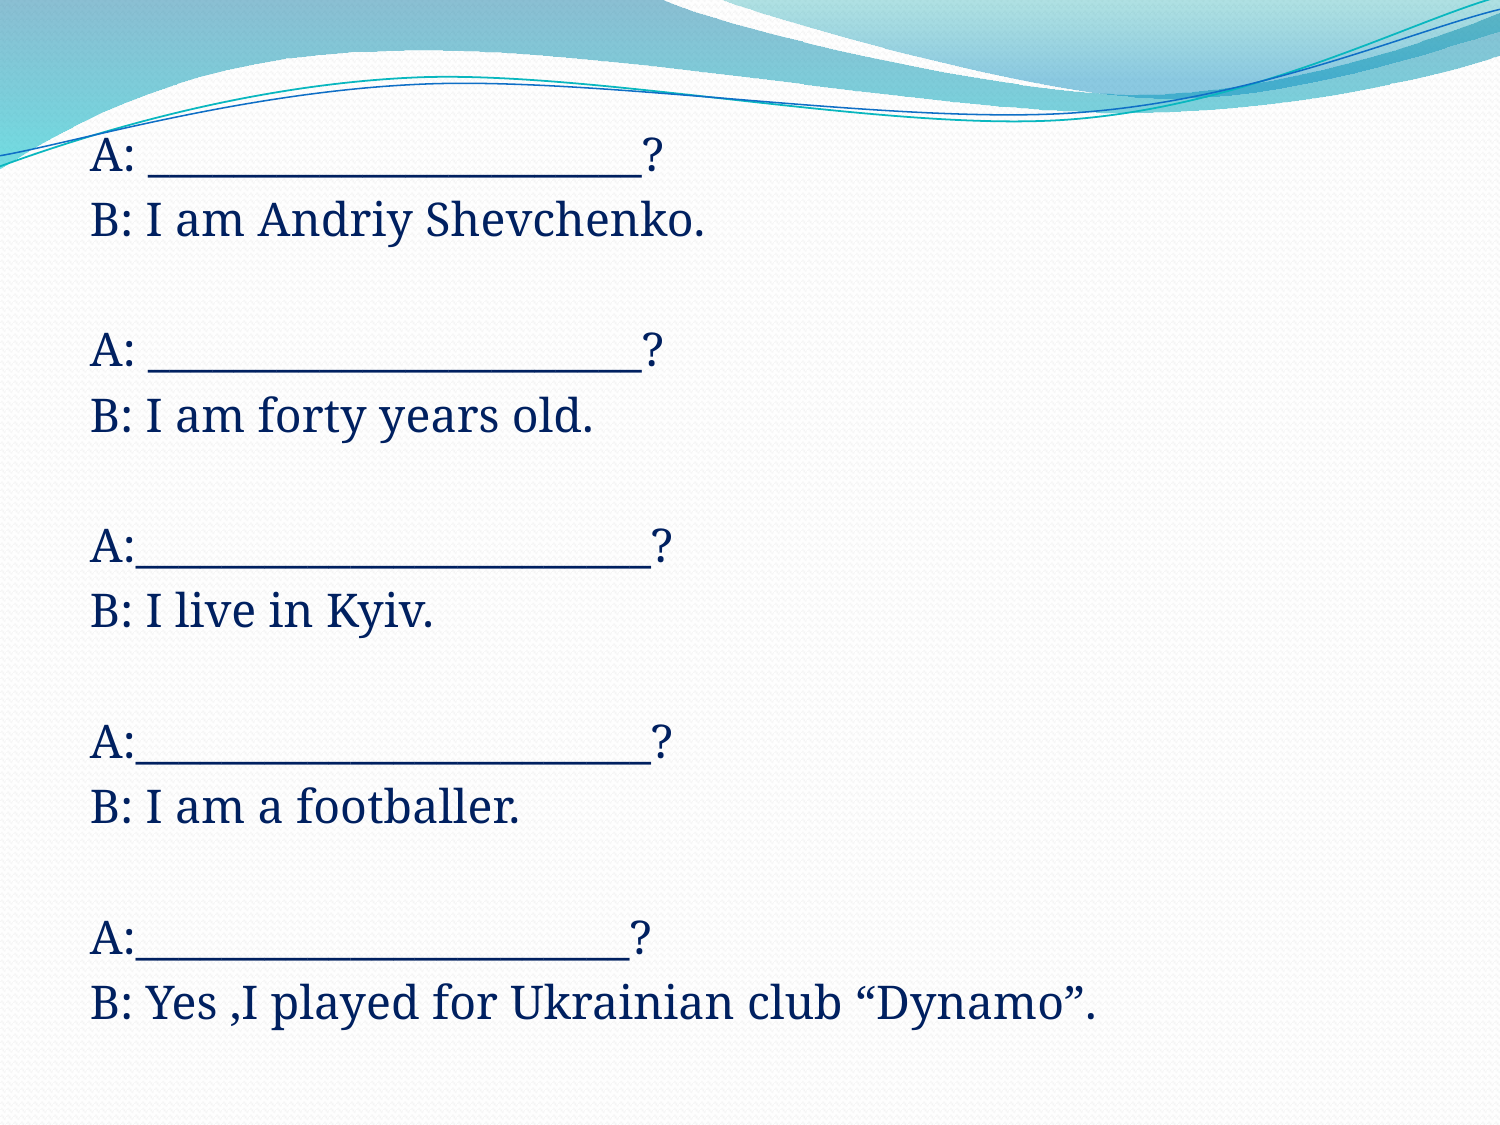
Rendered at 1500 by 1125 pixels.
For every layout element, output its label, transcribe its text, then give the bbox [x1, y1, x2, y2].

list A: _______________________? B: I am Andriy Shevchenko. A: _______________________? B: I am forty years old. A:________________________? B: I live in Kyiv. A:________________________? B: I am a footballer. A:_______________________? B: Yes ,I played for Ukrainian club “Dynamo”. [75, 117, 1425, 1038]
